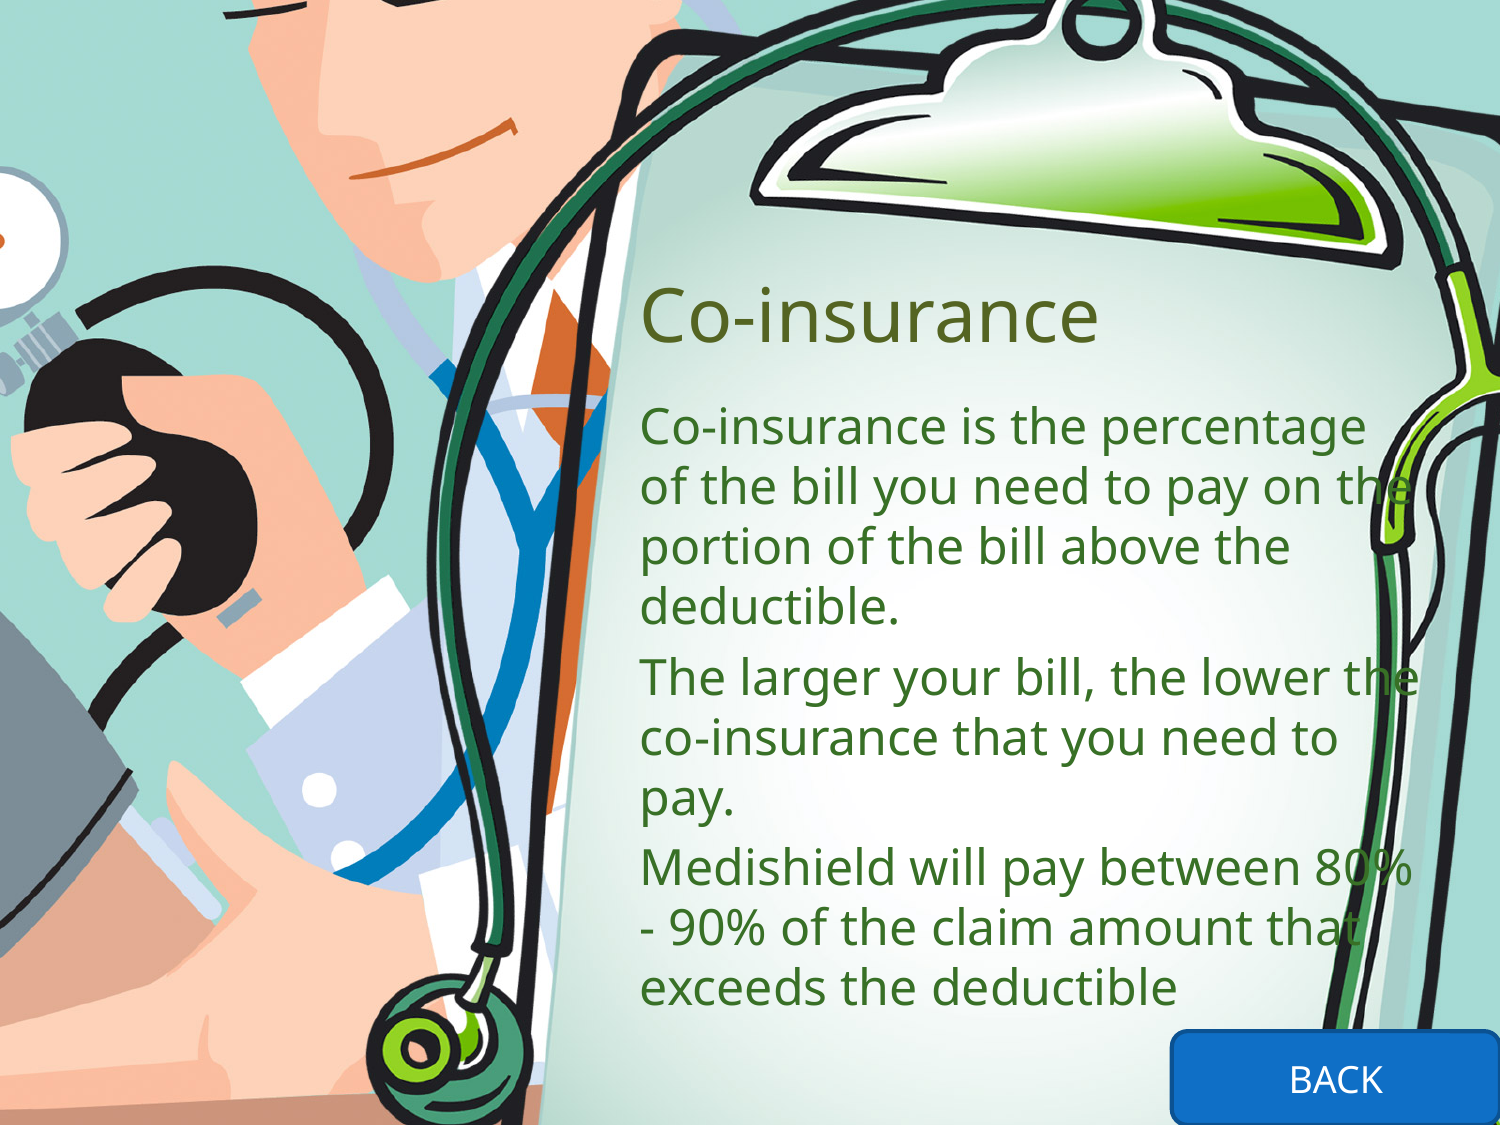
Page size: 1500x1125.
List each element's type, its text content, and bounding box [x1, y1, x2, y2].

picture [0, 0, 1500, 1125]
list Co-insurance is the percentage of the bill you need to pay on the portion of the bill above the deductible. The larger your bill, the lower the co-insurance that you need to pay. Medishield will pay between 80% - 90% of the claim amount that exceeds the deductible [624, 387, 1438, 1038]
text_box BACK [1169, 1029, 1500, 1125]
title Co-insurance [624, 274, 1500, 351]
